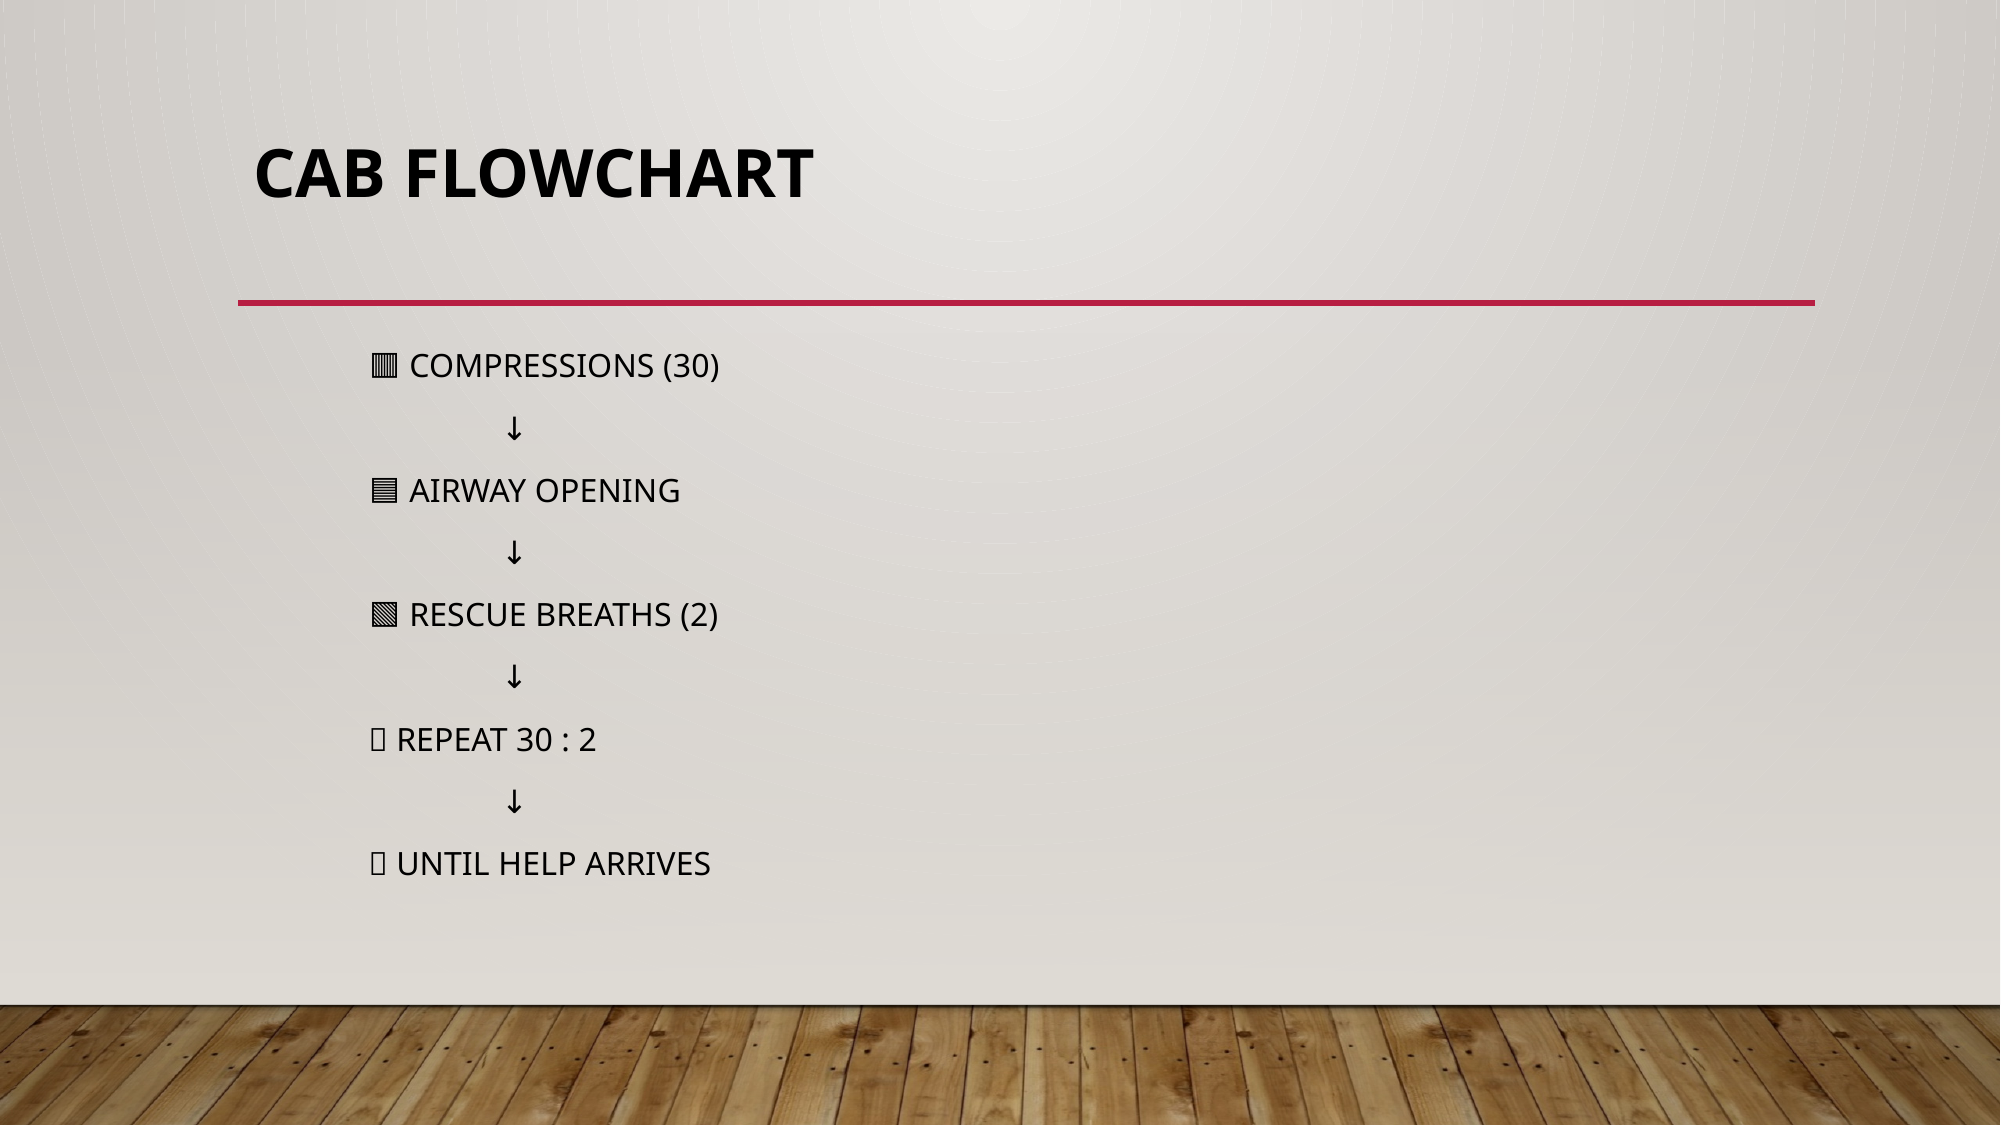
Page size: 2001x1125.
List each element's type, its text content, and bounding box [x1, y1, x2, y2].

title CAB FLOWCHART [238, 131, 1814, 305]
picture [0, 1005, 2000, 1125]
list 🟥 COMPRESSIONS (30) ↓ 🟦 AIRWAY OPENING ↓ 🟩 RESCUE BREATHS (2) ↓ 🔁 REPEAT 30 : 2 ↓ 📞 UNTIL HELP ARRIVES [238, 330, 1814, 897]
